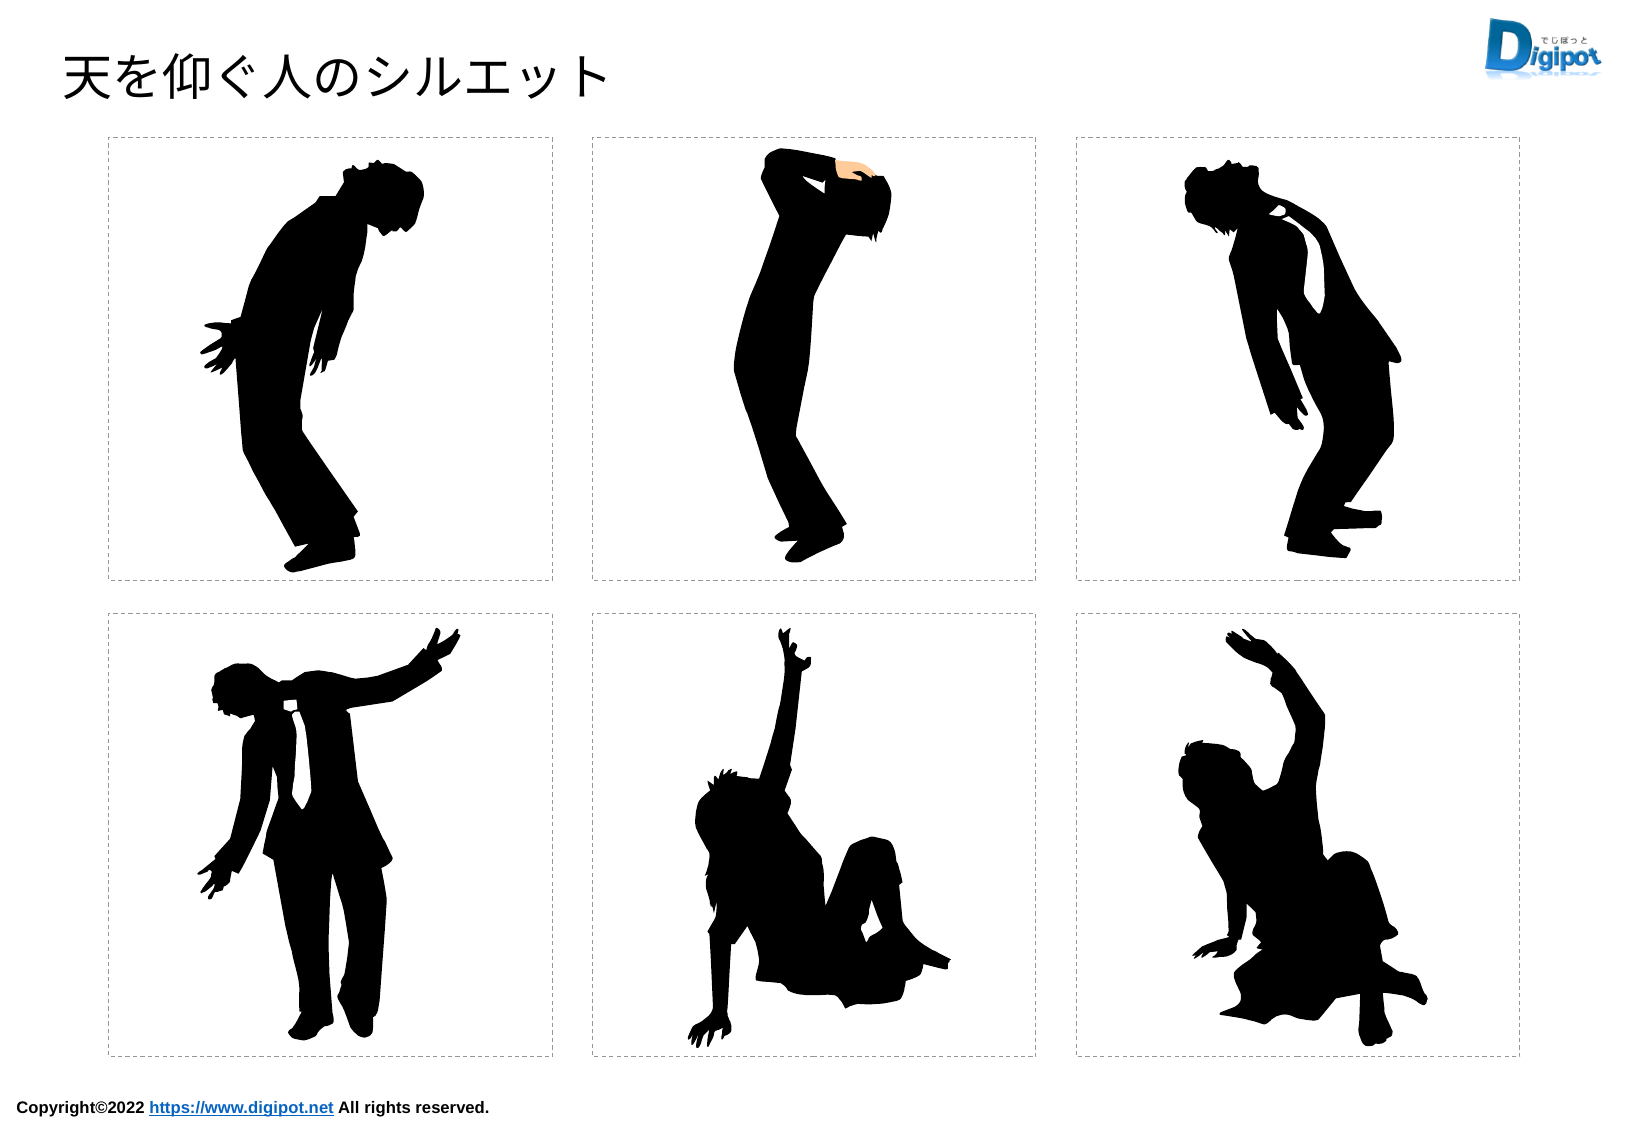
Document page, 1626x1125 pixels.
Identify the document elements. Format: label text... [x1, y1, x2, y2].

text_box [197, 627, 461, 1041]
text_box [200, 159, 424, 573]
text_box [733, 148, 892, 563]
text_box [687, 627, 951, 1048]
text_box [1184, 159, 1402, 559]
text_box 天を仰ぐ人のシルエット [48, 38, 628, 113]
picture [1485, 18, 1602, 82]
text_box [1178, 628, 1428, 1047]
